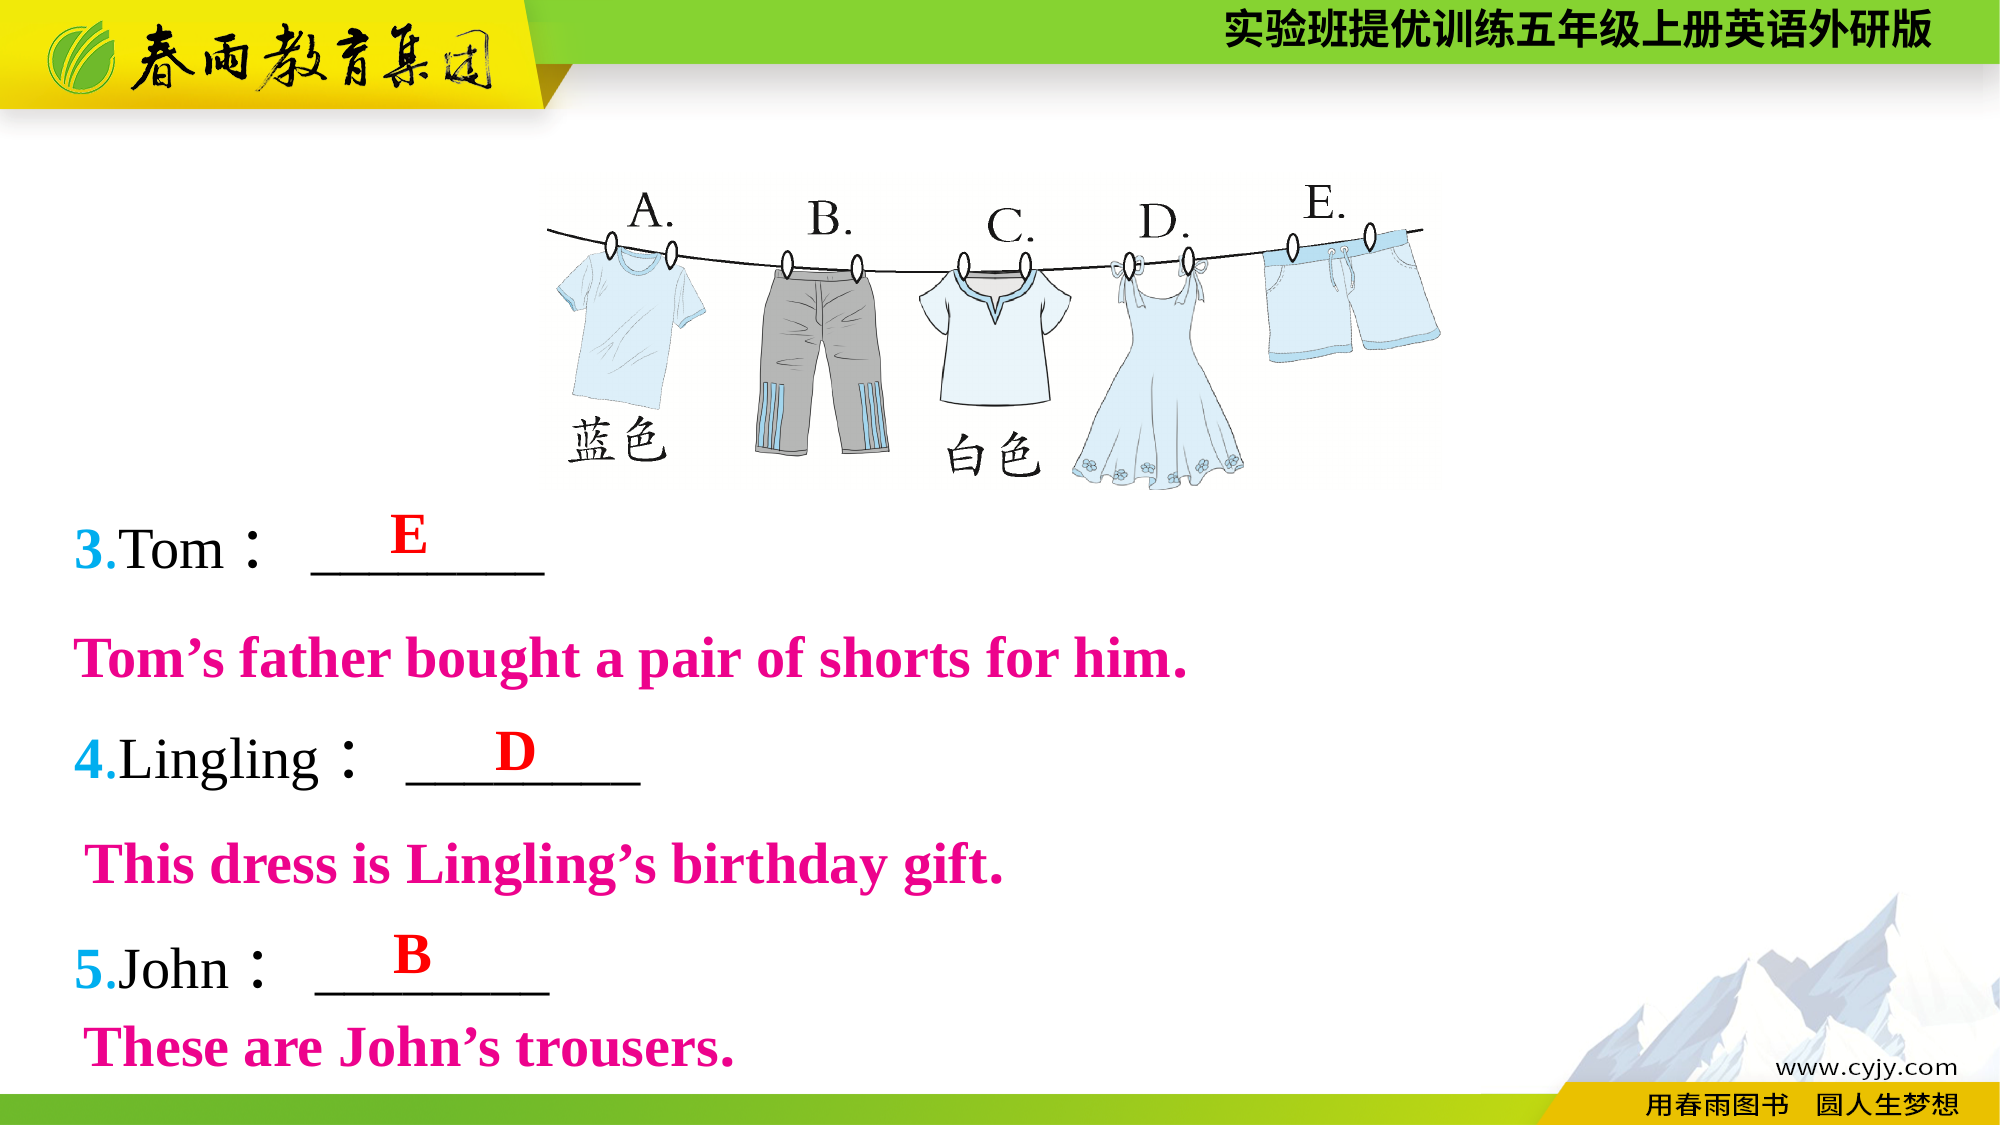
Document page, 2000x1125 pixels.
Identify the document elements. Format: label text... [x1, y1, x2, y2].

picture [0, 0, 2000, 1125]
text_box Tom’s father bought a pair of shorts for him. [59, 576, 1402, 697]
text_box B [378, 907, 448, 993]
list 3.Tom：________ 4.Lingling：________ 5.John：________ [59, 468, 1944, 1014]
text_box E [375, 487, 445, 573]
text_box This dress is Lingling’s birthday gift. [70, 782, 1020, 903]
text_box These are John’s trousers. [69, 965, 751, 1086]
text_box D [480, 704, 553, 790]
